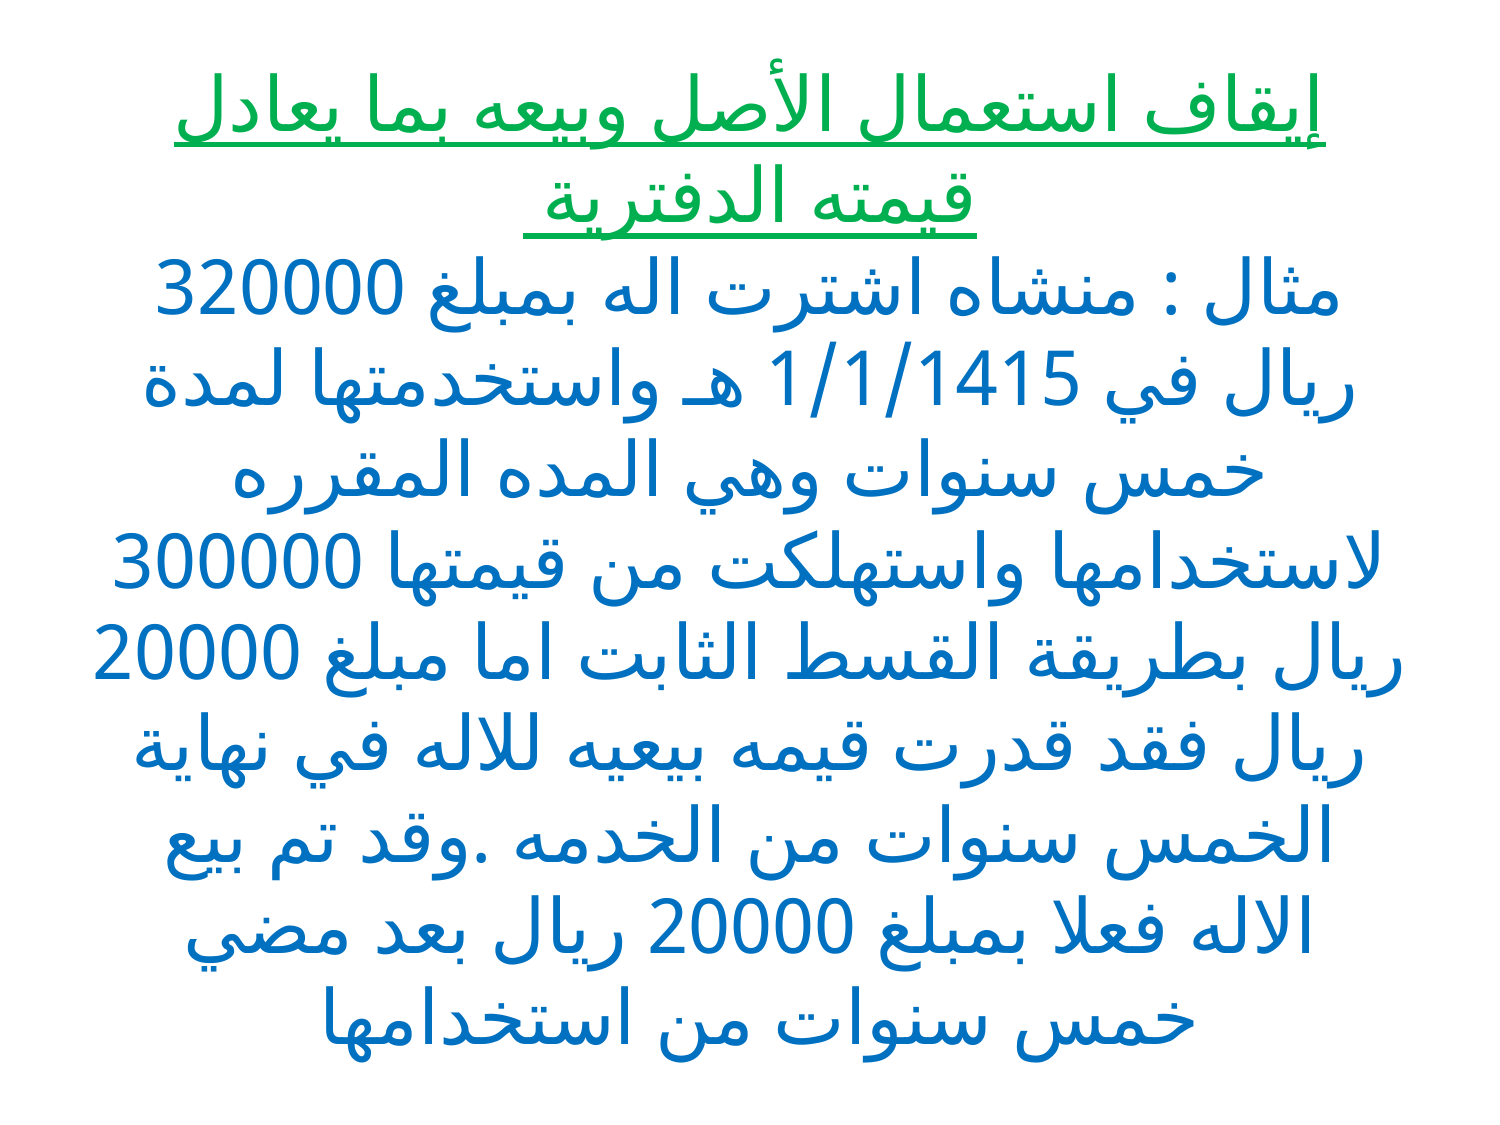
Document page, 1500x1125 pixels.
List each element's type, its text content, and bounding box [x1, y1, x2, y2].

title إيقاف استعمال الأصل وبيعه بما يعادل قيمته الدفترية مثال : منشاه اشترت اله بمبلغ 320000 ريال في 1/1/1415 هـ واستخدمتها لمدة خمس سنوات وهي المده المقرره لاستخدامها واستهلكت من قيمتها 300000 ريال بطريقة القسط الثابت اما مبلغ 20000 ريال فقد قدرت قيمه بيعيه للاله في نهاية الخمس سنوات من الخدمه .وقد تم بيع الاله فعلا بمبلغ 20000 ريال بعد مضي خمس سنوات من استخدامها [75, 45, 1425, 1071]
